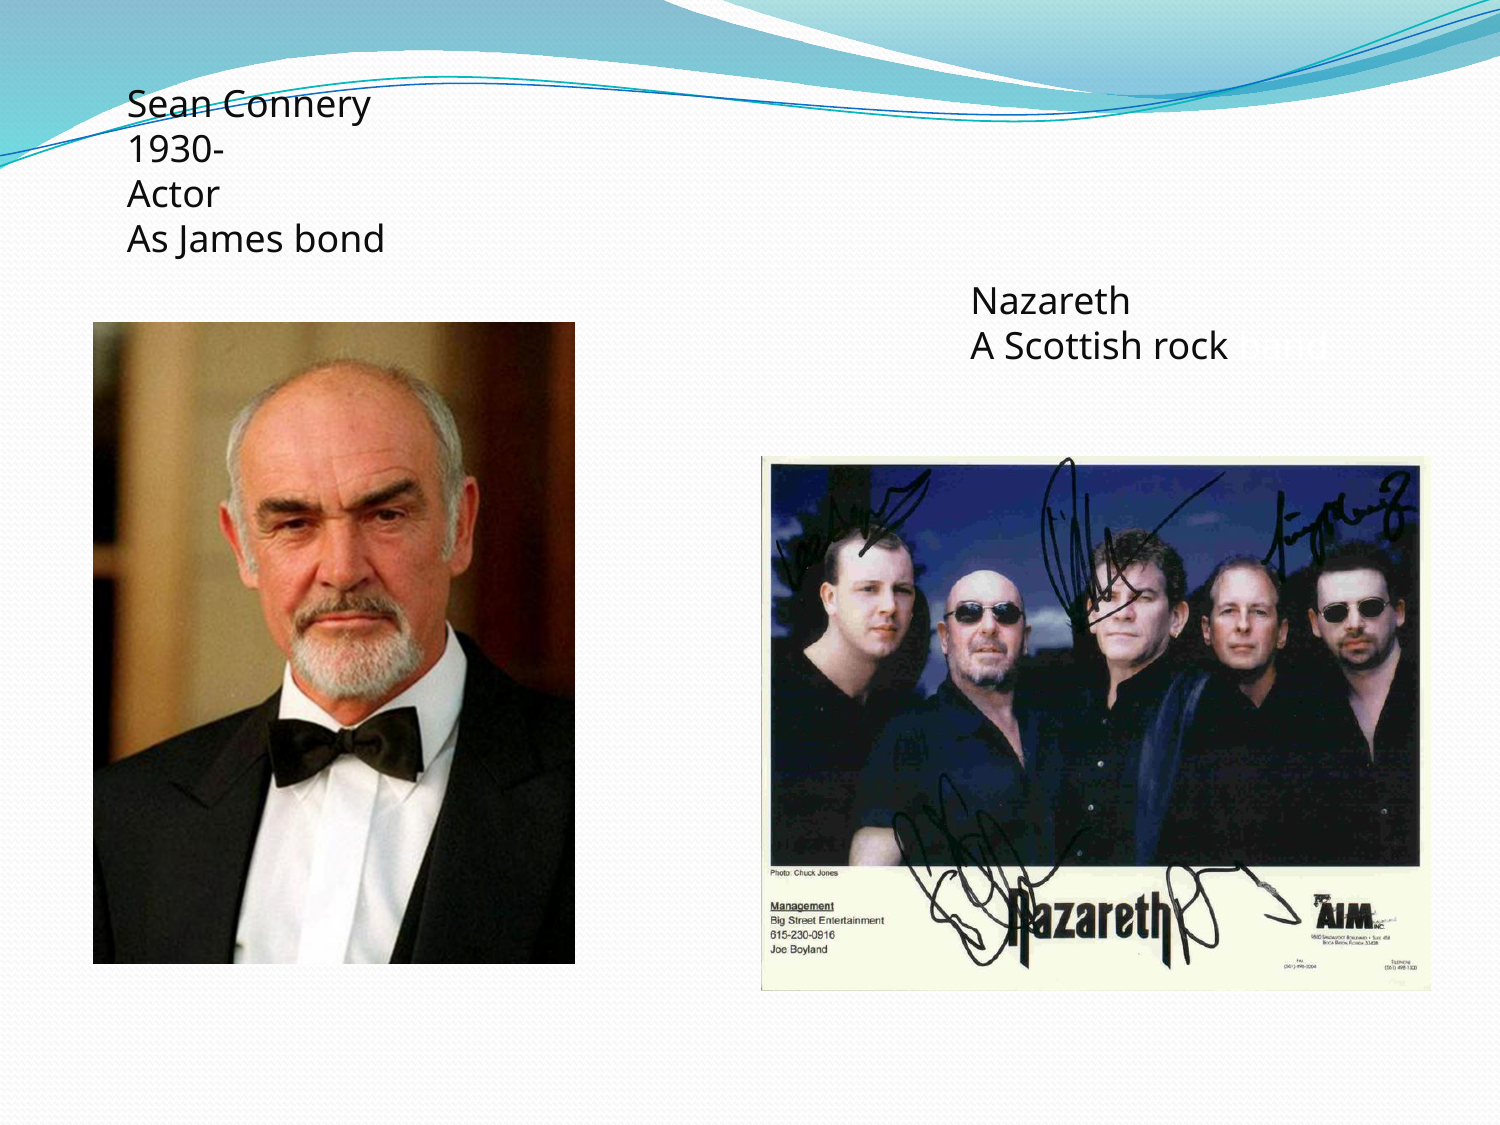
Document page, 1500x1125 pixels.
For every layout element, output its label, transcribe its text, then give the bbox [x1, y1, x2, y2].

picture [761, 456, 1431, 991]
picture [93, 322, 575, 964]
text_box Nazareth A Scottish rock band [955, 269, 1354, 375]
text_box Sean Connery 1930- Actor As James bond [112, 72, 863, 268]
